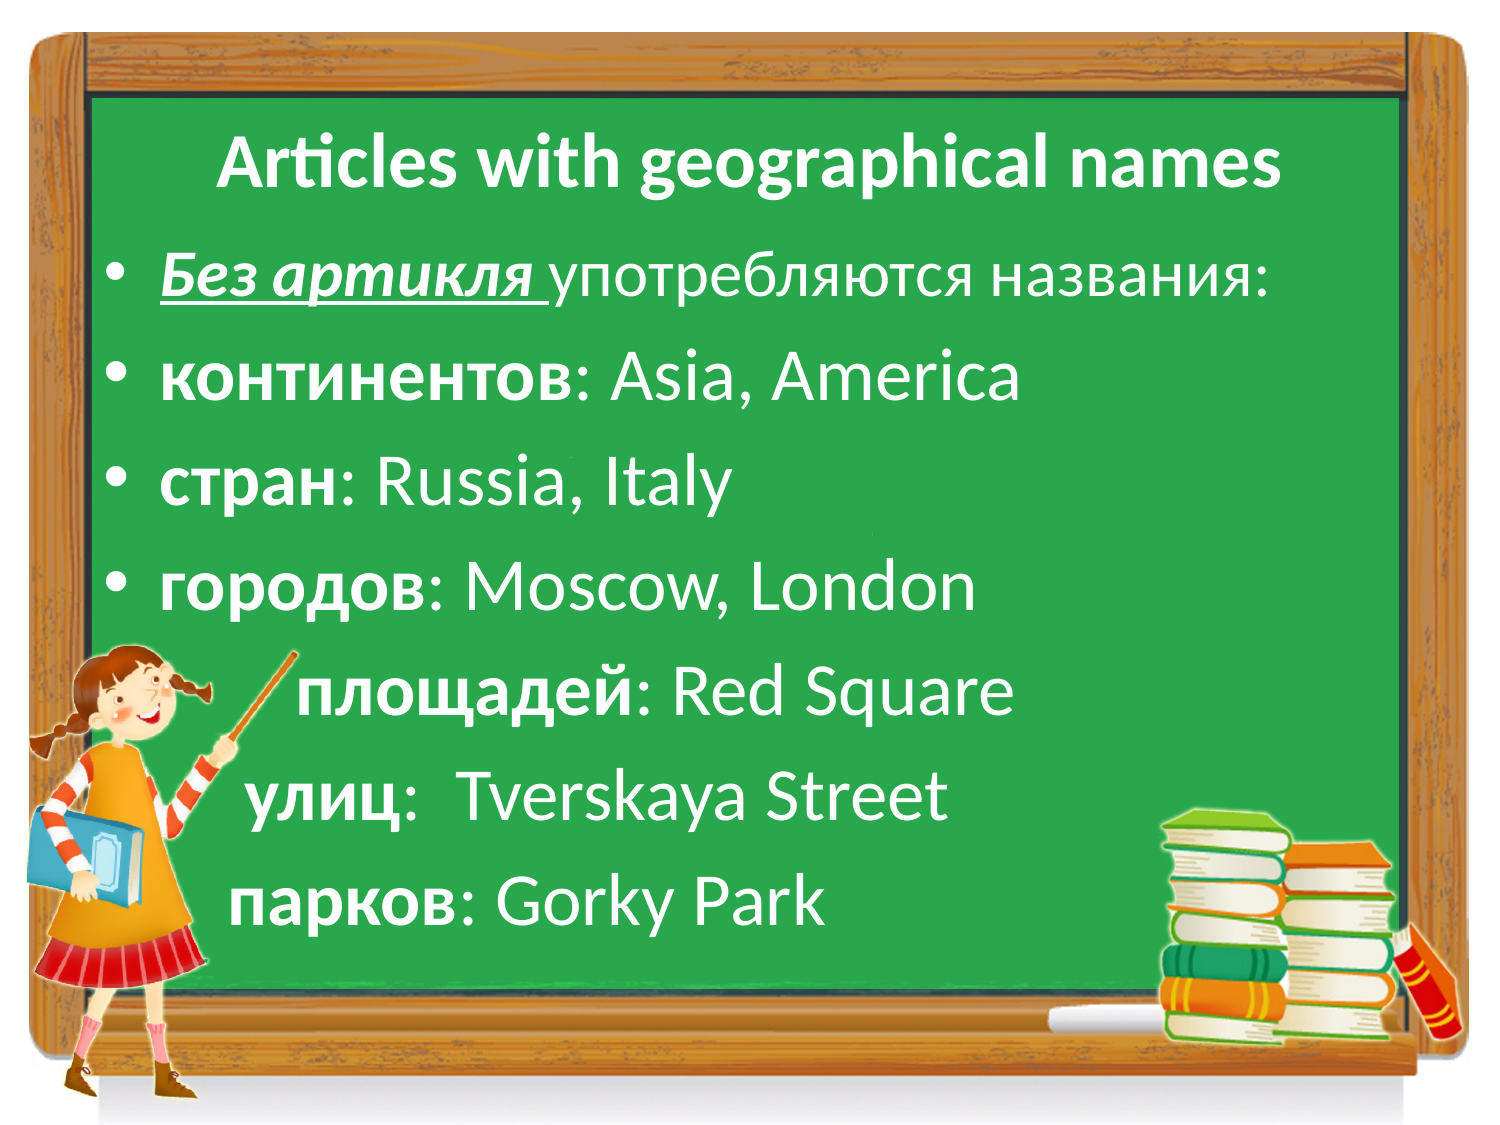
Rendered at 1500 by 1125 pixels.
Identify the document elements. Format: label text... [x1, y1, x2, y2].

title Articles with geographical names [94, 101, 1406, 211]
list Без артикля употребляются названия: континентов: Asia, America стран: Russia, Italy городов: Moscow, London площадей: Red Square улиц: Tverskaya Street парков: Gorky Park [88, 222, 1400, 988]
picture [0, 0, 1500, 1125]
